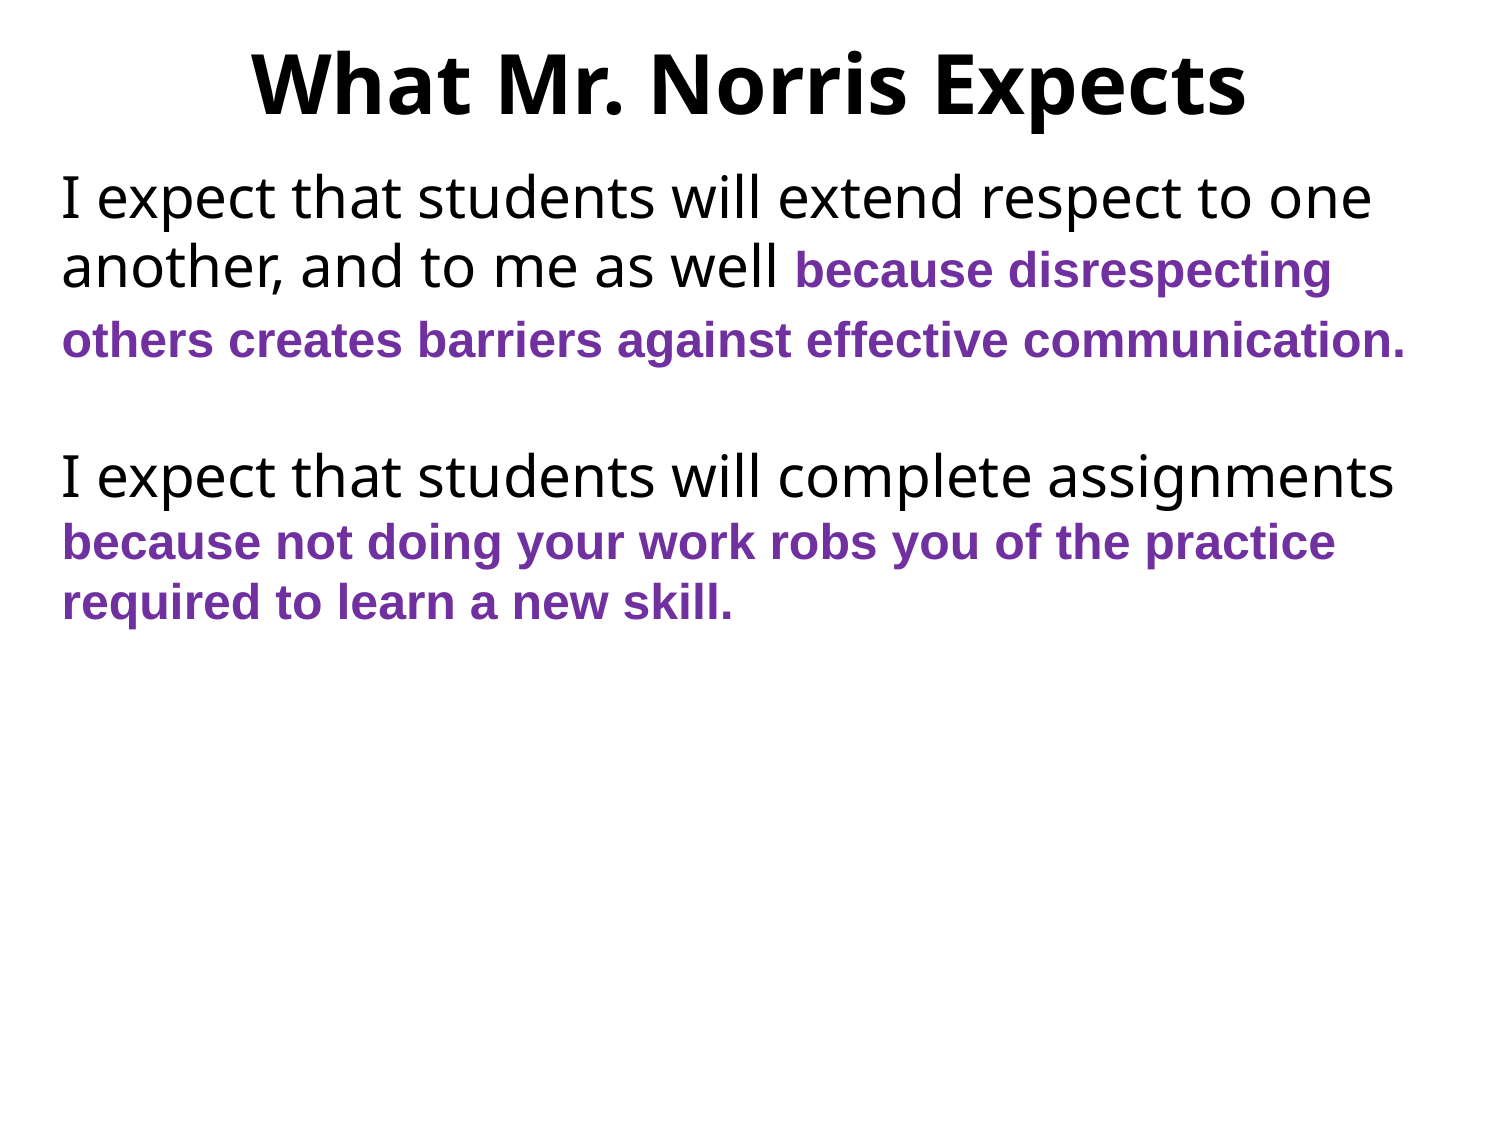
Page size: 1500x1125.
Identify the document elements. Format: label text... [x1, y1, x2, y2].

text_box What Mr. Norris Expects [0, 23, 1500, 139]
text_box I expect that students will extend respect to one another, and to me as well because disrespecting others creates barriers against effective communication. I expect that students will complete assignments because not doing your work robs you of the practice required to learn a new skill. [46, 152, 1442, 707]
